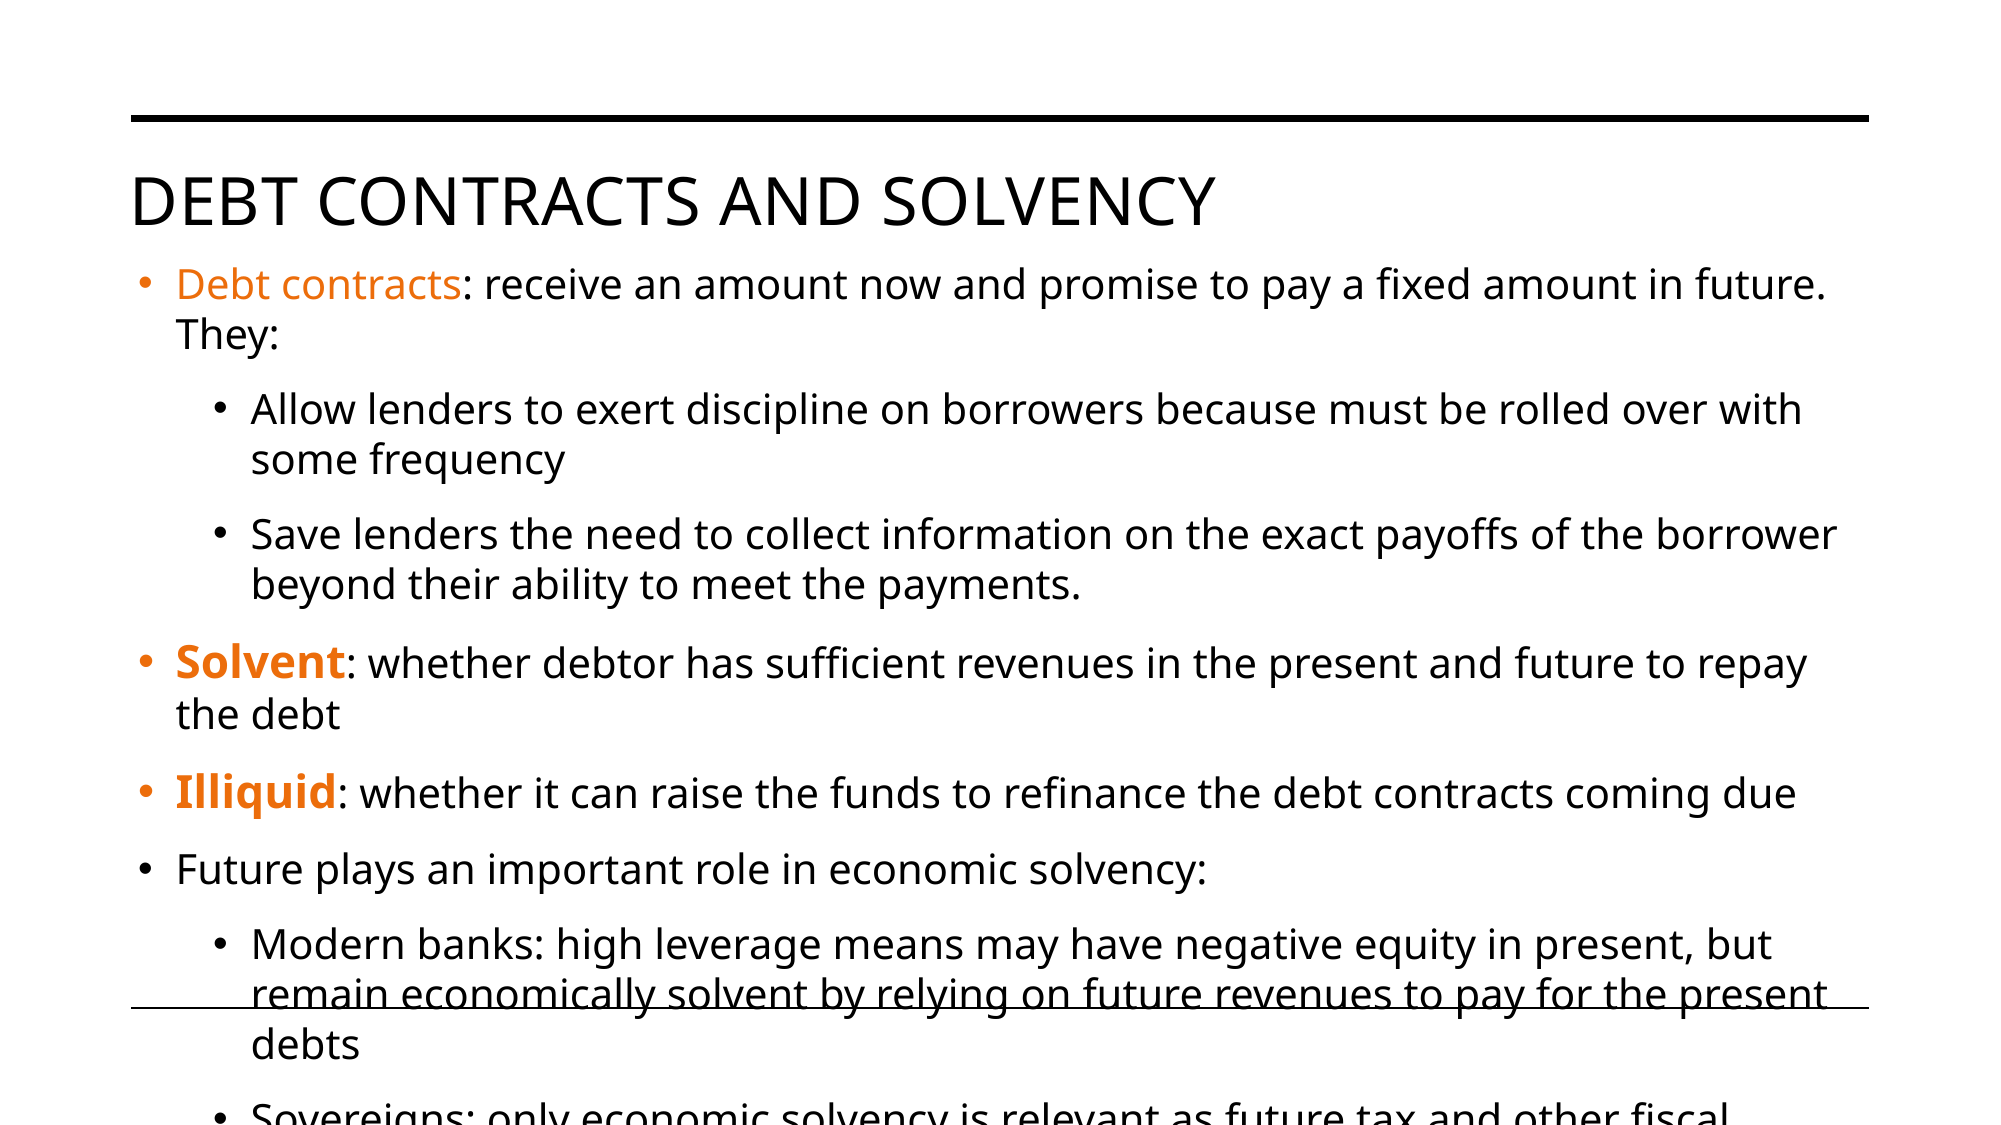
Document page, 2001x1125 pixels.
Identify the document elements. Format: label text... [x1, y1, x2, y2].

title Debt Contracts and Solvency [114, 151, 1869, 250]
list Debt contracts: receive an amount now and promise to pay a fixed amount in future. They: Allow lenders to exert discipline on borrowers because must be rolled over with some frequency Save lenders the need to collect information on the exact payoffs of the borrower beyond their ability to meet the payments. Solvent: whether debtor has sufficient revenues in the present and future to repay the debt Illiquid: whether it can raise the funds to refinance the debt contracts coming due Future plays an important role in economic solvency: Modern banks: high leverage means may have negative equity in present, but remain economically solvent by relying on future revenues to pay for the present debts Sovereigns: only economic solvency is relevant as future tax and other fiscal revenues can be used to gradually pay down public debt. [123, 249, 1877, 974]
